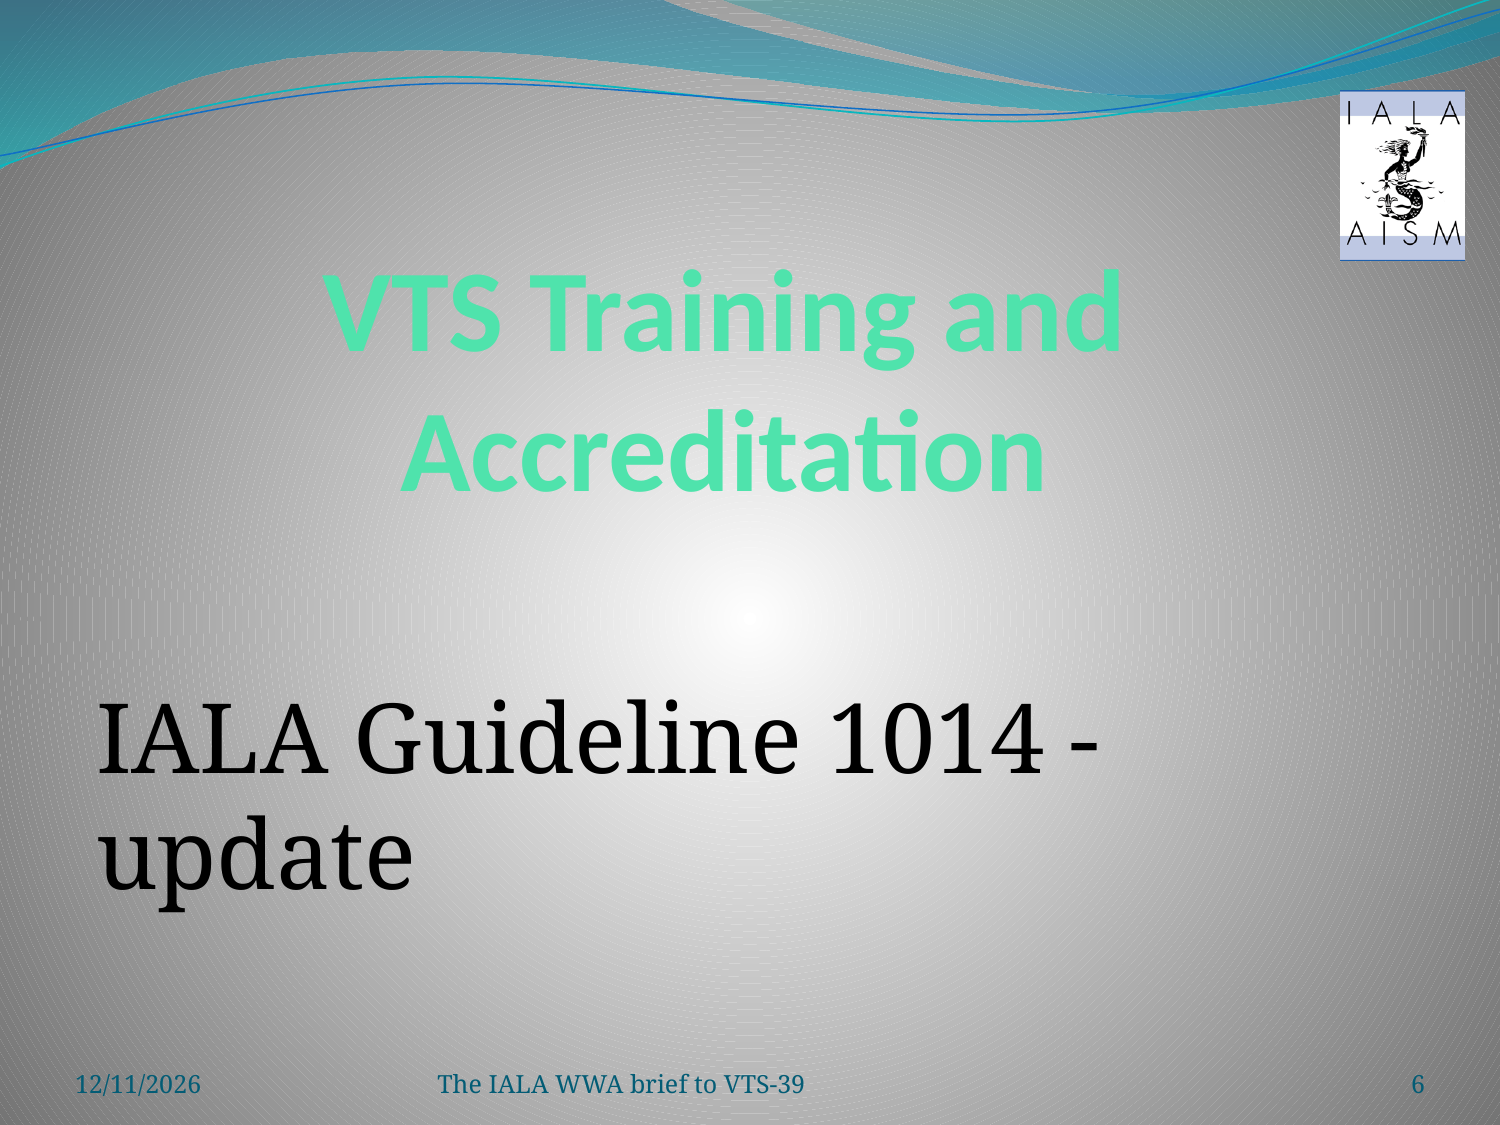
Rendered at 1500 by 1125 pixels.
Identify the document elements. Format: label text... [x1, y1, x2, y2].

title VTS Training and Accreditation [86, 216, 1362, 516]
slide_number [75, 1042, 425, 1103]
picture [1340, 90, 1465, 261]
slide_number 6 [1299, 1042, 1425, 1103]
footer The IALA WWA brief to VTS-39 [437, 1042, 988, 1103]
list IALA Guideline 1014 - update [88, 668, 1364, 917]
